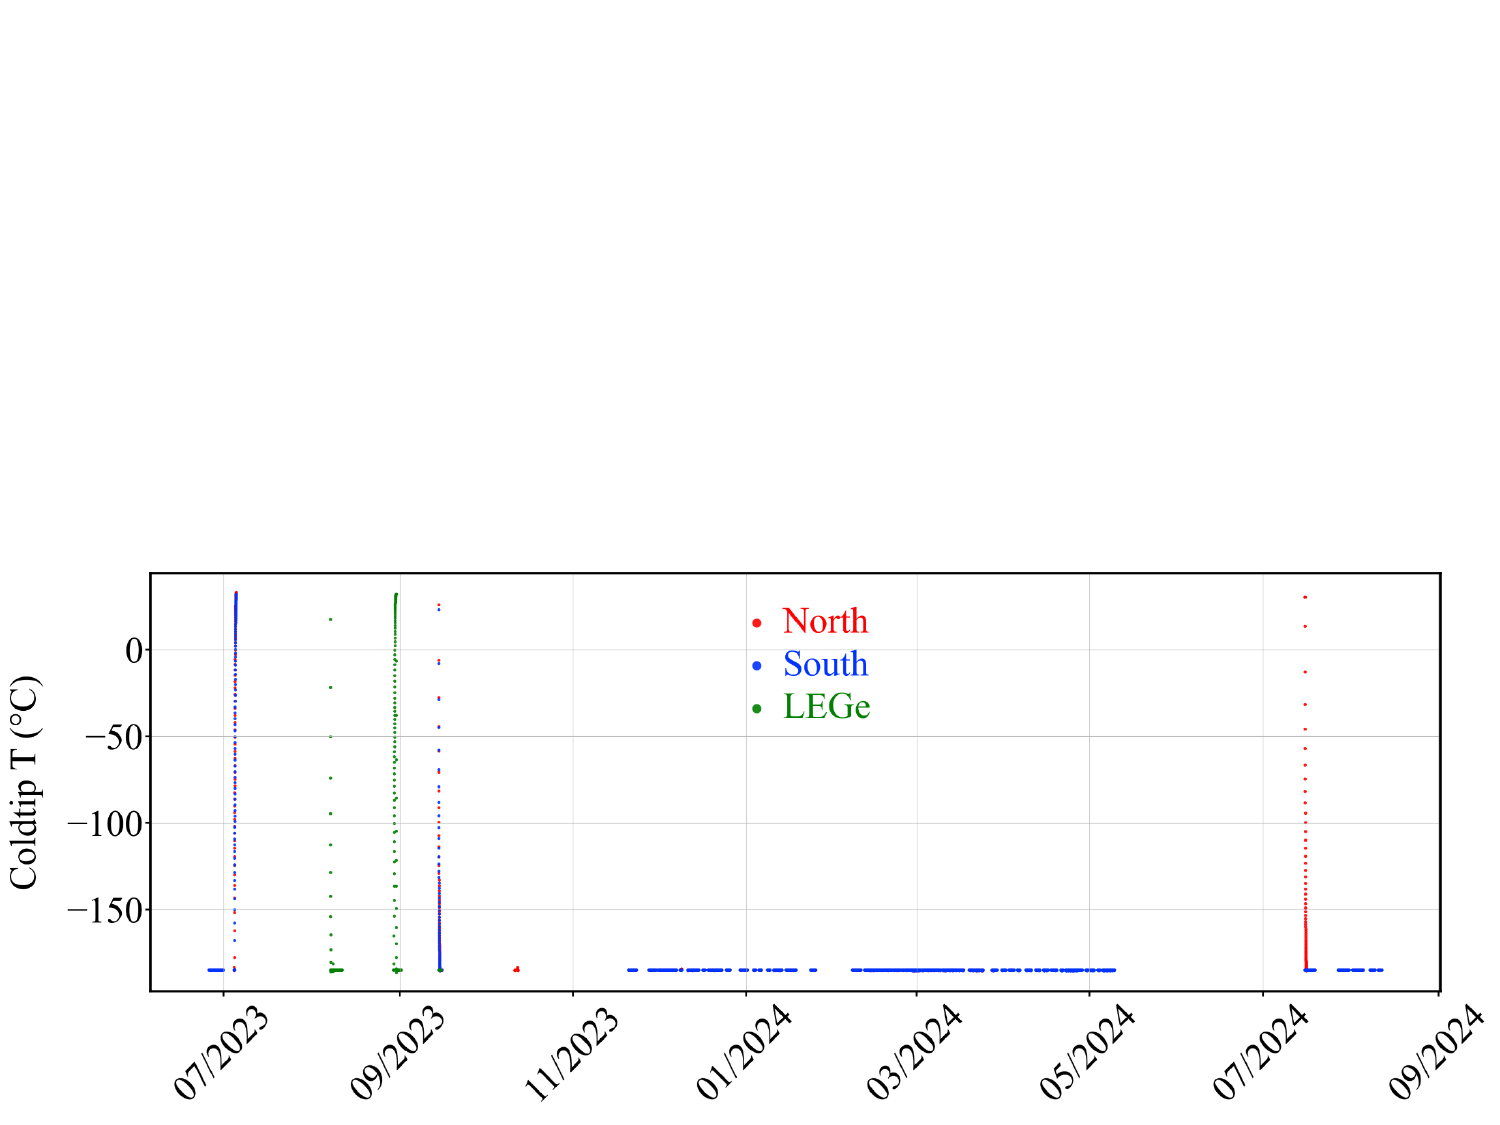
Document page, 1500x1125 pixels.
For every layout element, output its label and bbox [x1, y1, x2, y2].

picture [0, 562, 1500, 1105]
